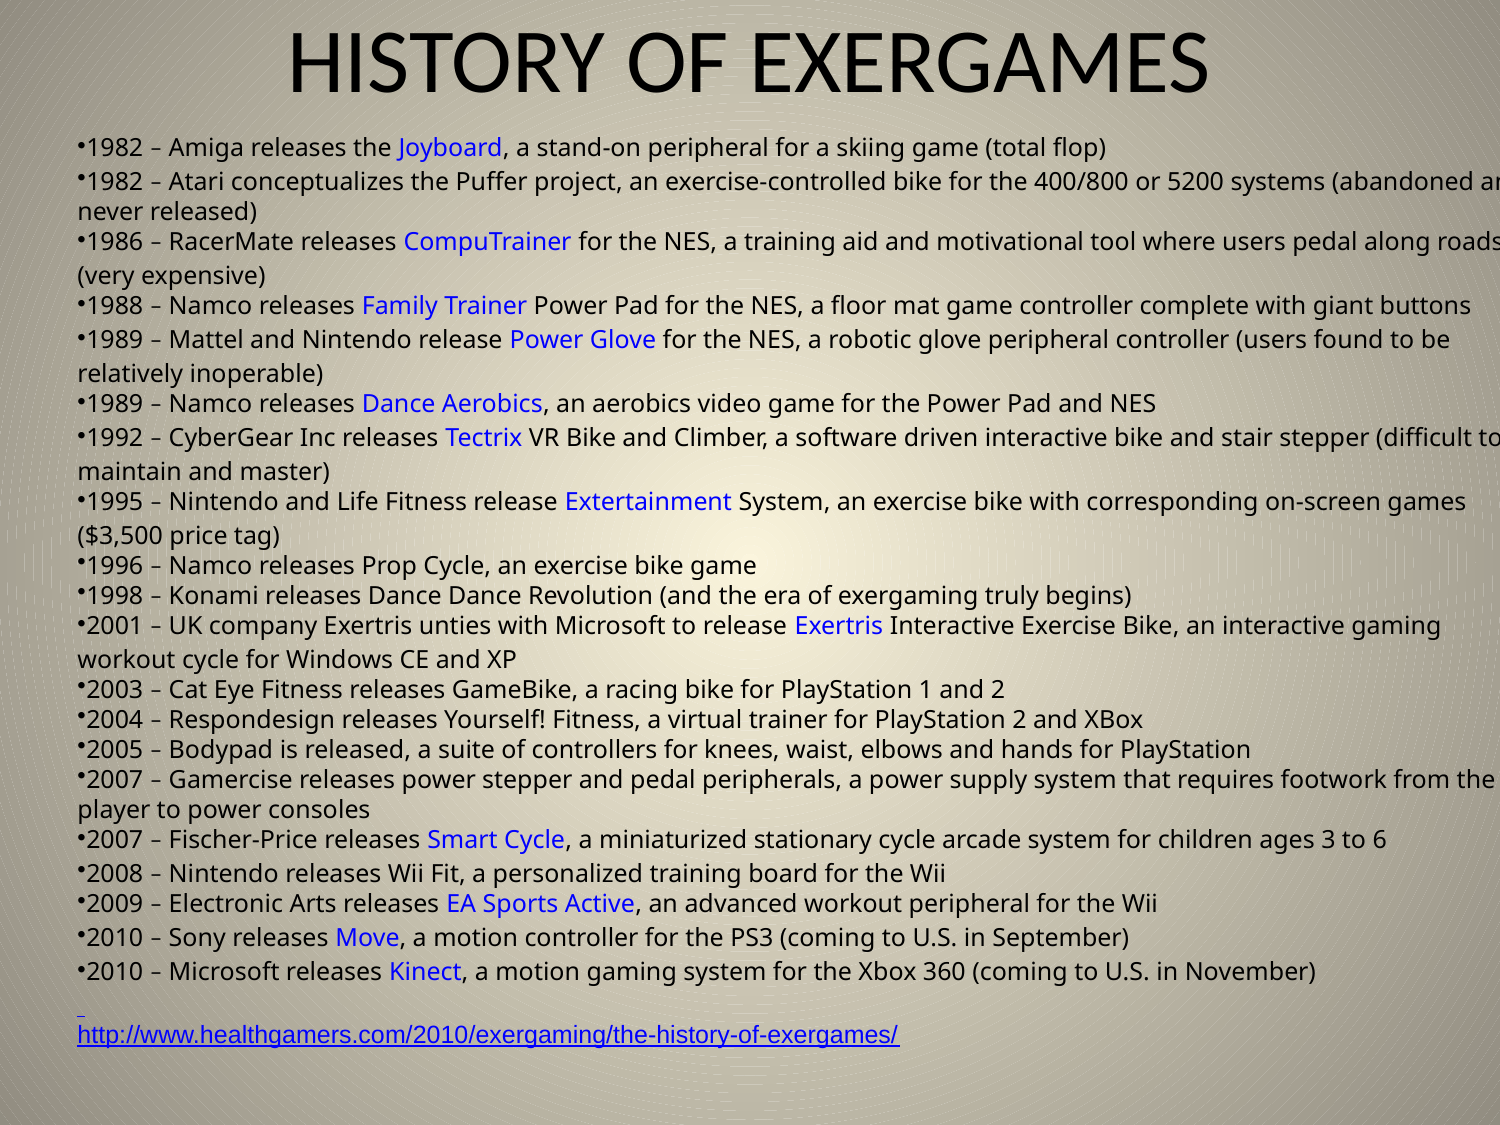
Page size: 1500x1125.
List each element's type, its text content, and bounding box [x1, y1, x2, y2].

title HISTORY OF EXERGAMES [75, 0, 1425, 124]
text_box 1982 – Amiga releases the Joyboard, a stand-on peripheral for a skiing game (total flop) 1982 – Atari conceptualizes the Puffer project, an exercise-controlled bike for the 400/800 or 5200 systems (abandoned and never released) 1986 – RacerMate releases CompuTrainer for the NES, a training aid and motivational tool where users pedal along roads (very expensive) 1988 – Namco releases Family Trainer Power Pad for the NES, a floor mat game controller complete with giant buttons 1989 – Mattel and Nintendo release Power Glove for the NES, a robotic glove peripheral controller (users found to be relatively inoperable) 1989 – Namco releases Dance Aerobics, an aerobics video game for the Power Pad and NES 1992 – CyberGear Inc releases Tectrix VR Bike and Climber, a software driven interactive bike and stair stepper (difficult to maintain and master) 1995 – Nintendo and Life Fitness release Extertainment System, an exercise bike with corresponding on-screen games ($3,500 price tag) 1996 – Namco releases Prop Cycle, an exercise bike game 1998 – Konami releases Dance Dance Revolution (and the era of exergaming truly begins) 2001 – UK company Exertris unties with Microsoft to release Exertris Interactive Exercise Bike, an interactive gaming workout cycle for Windows CE and XP 2003 – Cat Eye Fitness releases GameBike, a racing bike for PlayStation 1 and 2 2004 – Respondesign releases Yourself! Fitness, a virtual trainer for PlayStation 2 and XBox 2005 – Bodypad is released, a suite of controllers for knees, waist, elbows and hands for PlayStation 2007 – Gamercise releases power stepper and pedal peripherals, a power supply system that requires footwork from the player to power consoles 2007 – Fischer-Price releases Smart Cycle, a miniaturized stationary cycle arcade system for children ages 3 to 6 2008 – Nintendo releases Wii Fit, a personalized training board for the Wii 2009 – Electronic Arts releases EA Sports Active, an advanced workout peripheral for the Wii 2010 – Sony releases Move, a motion controller for the PS3 (coming to U.S. in September) 2010 – Microsoft releases Kinect, a motion gaming system for the Xbox 360 (coming to U.S. in November) http://www.healthgamers.com/2010/exergaming/the-history-of-exergames/ [62, 124, 1500, 1087]
